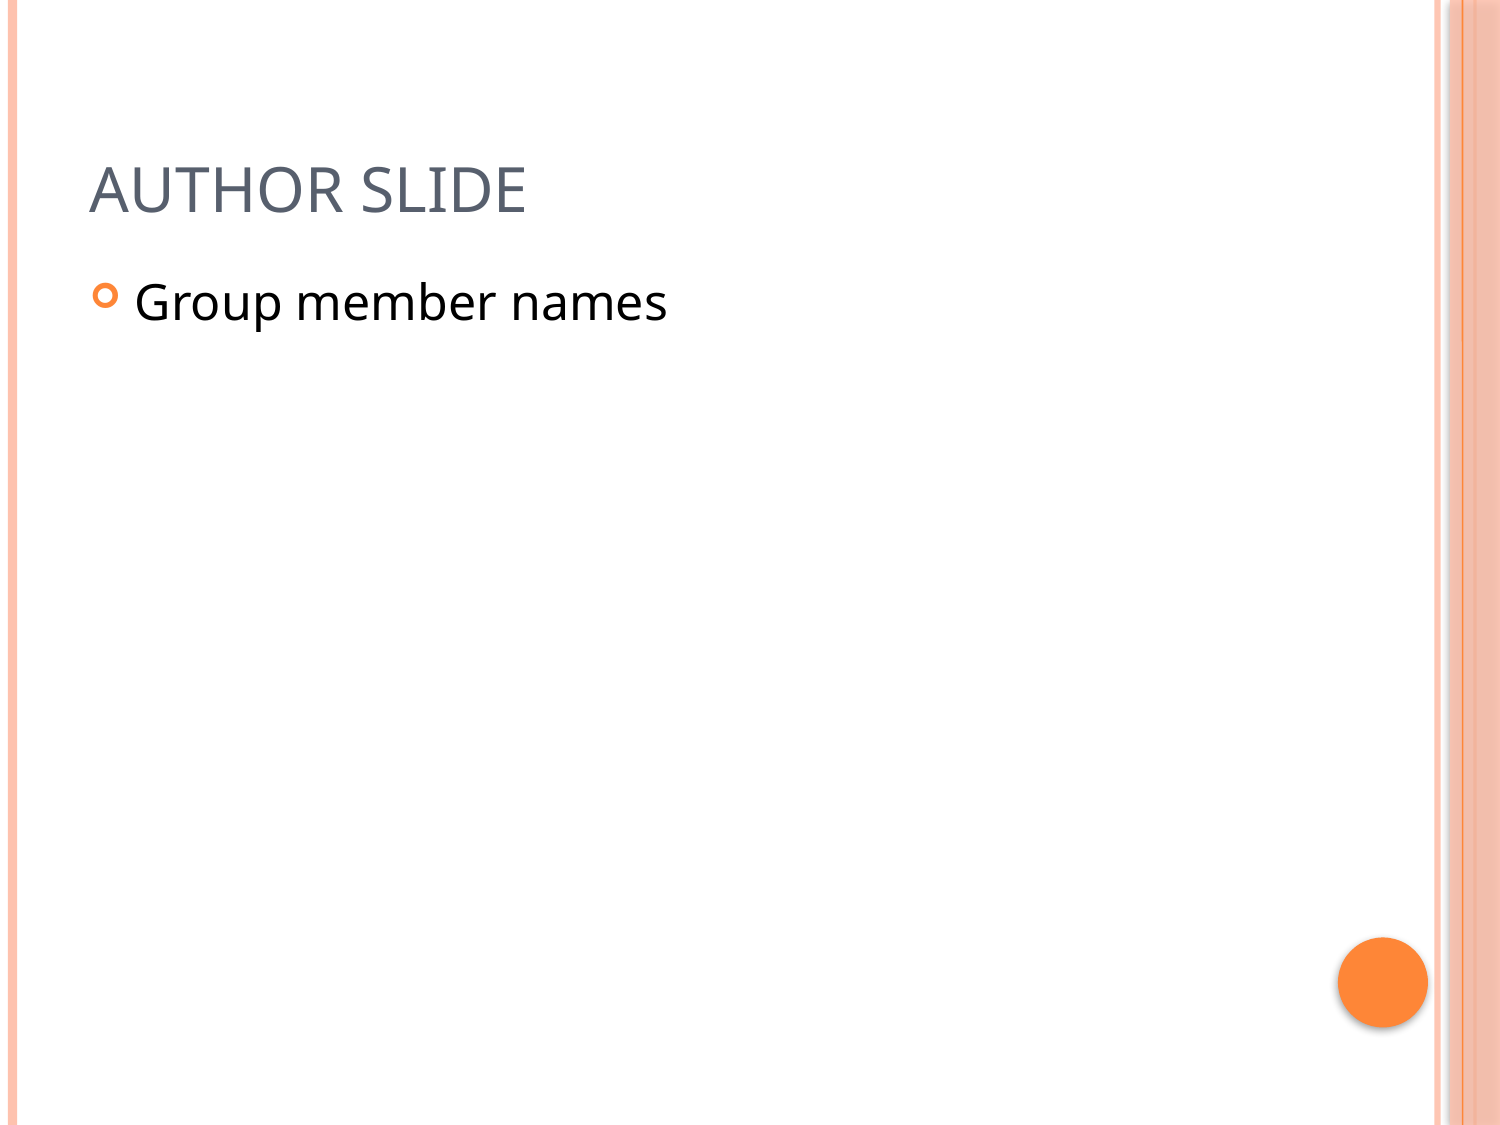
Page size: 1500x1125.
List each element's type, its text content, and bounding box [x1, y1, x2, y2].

title Author slide [75, 45, 1300, 233]
list Group member names [75, 262, 1300, 1062]
